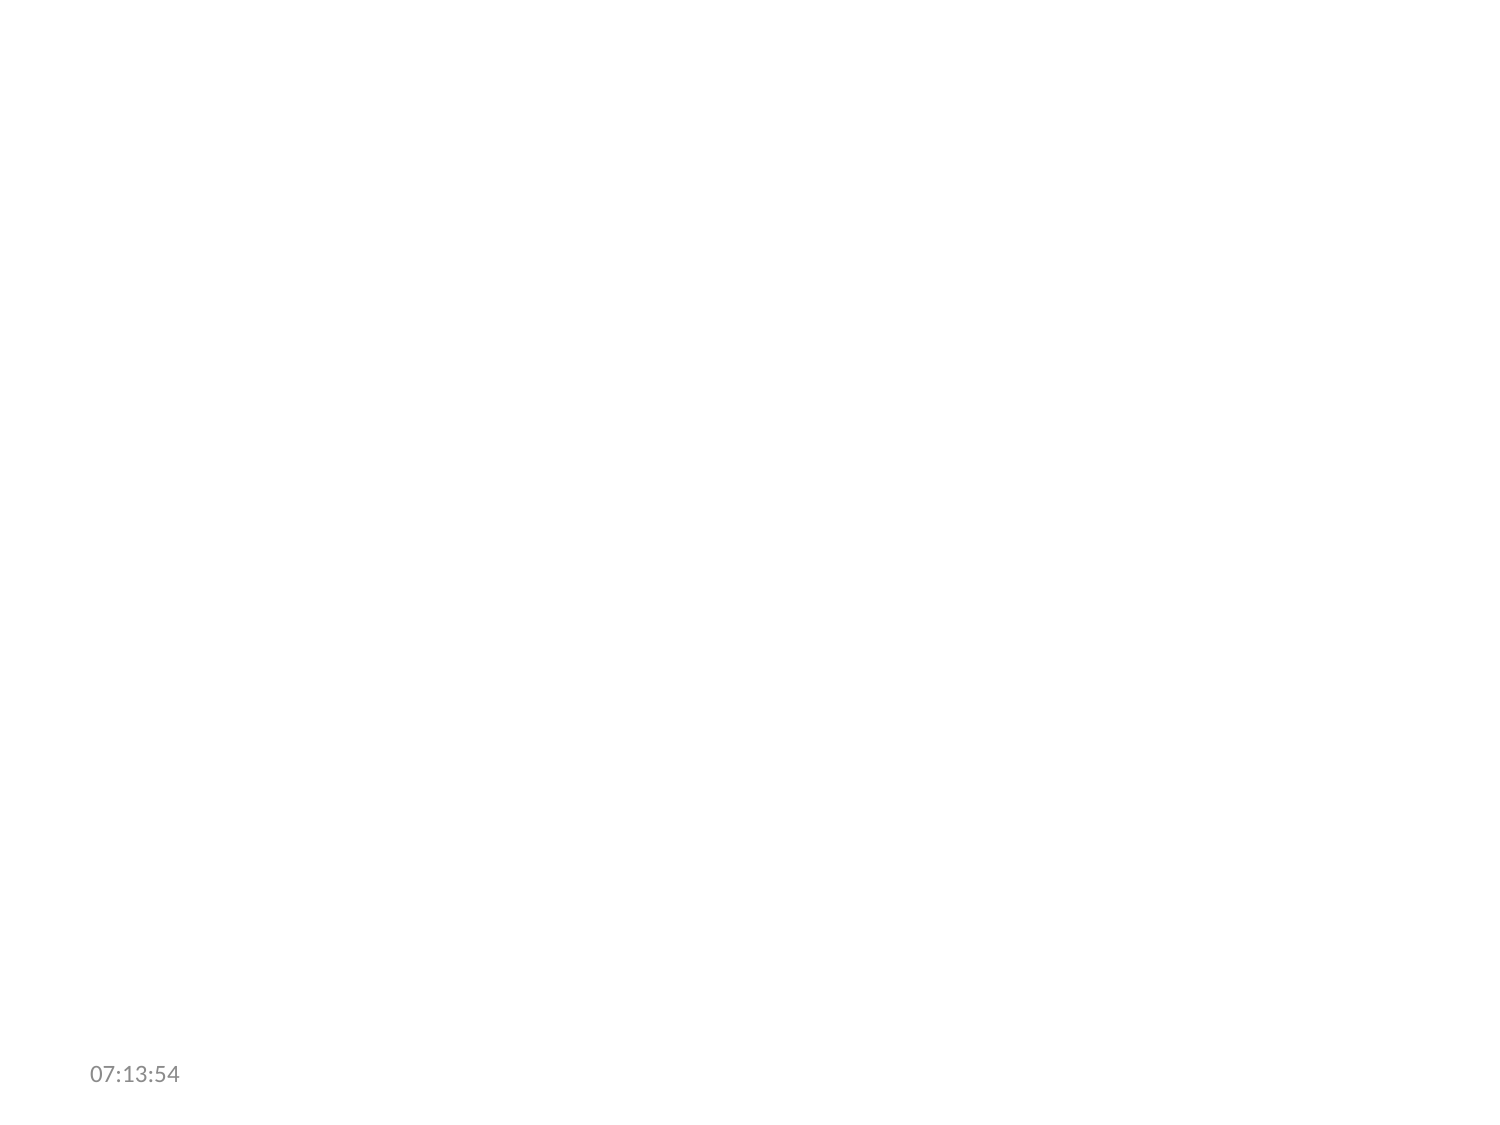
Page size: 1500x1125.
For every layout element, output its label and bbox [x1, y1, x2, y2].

slide_number [75, 1042, 425, 1103]
